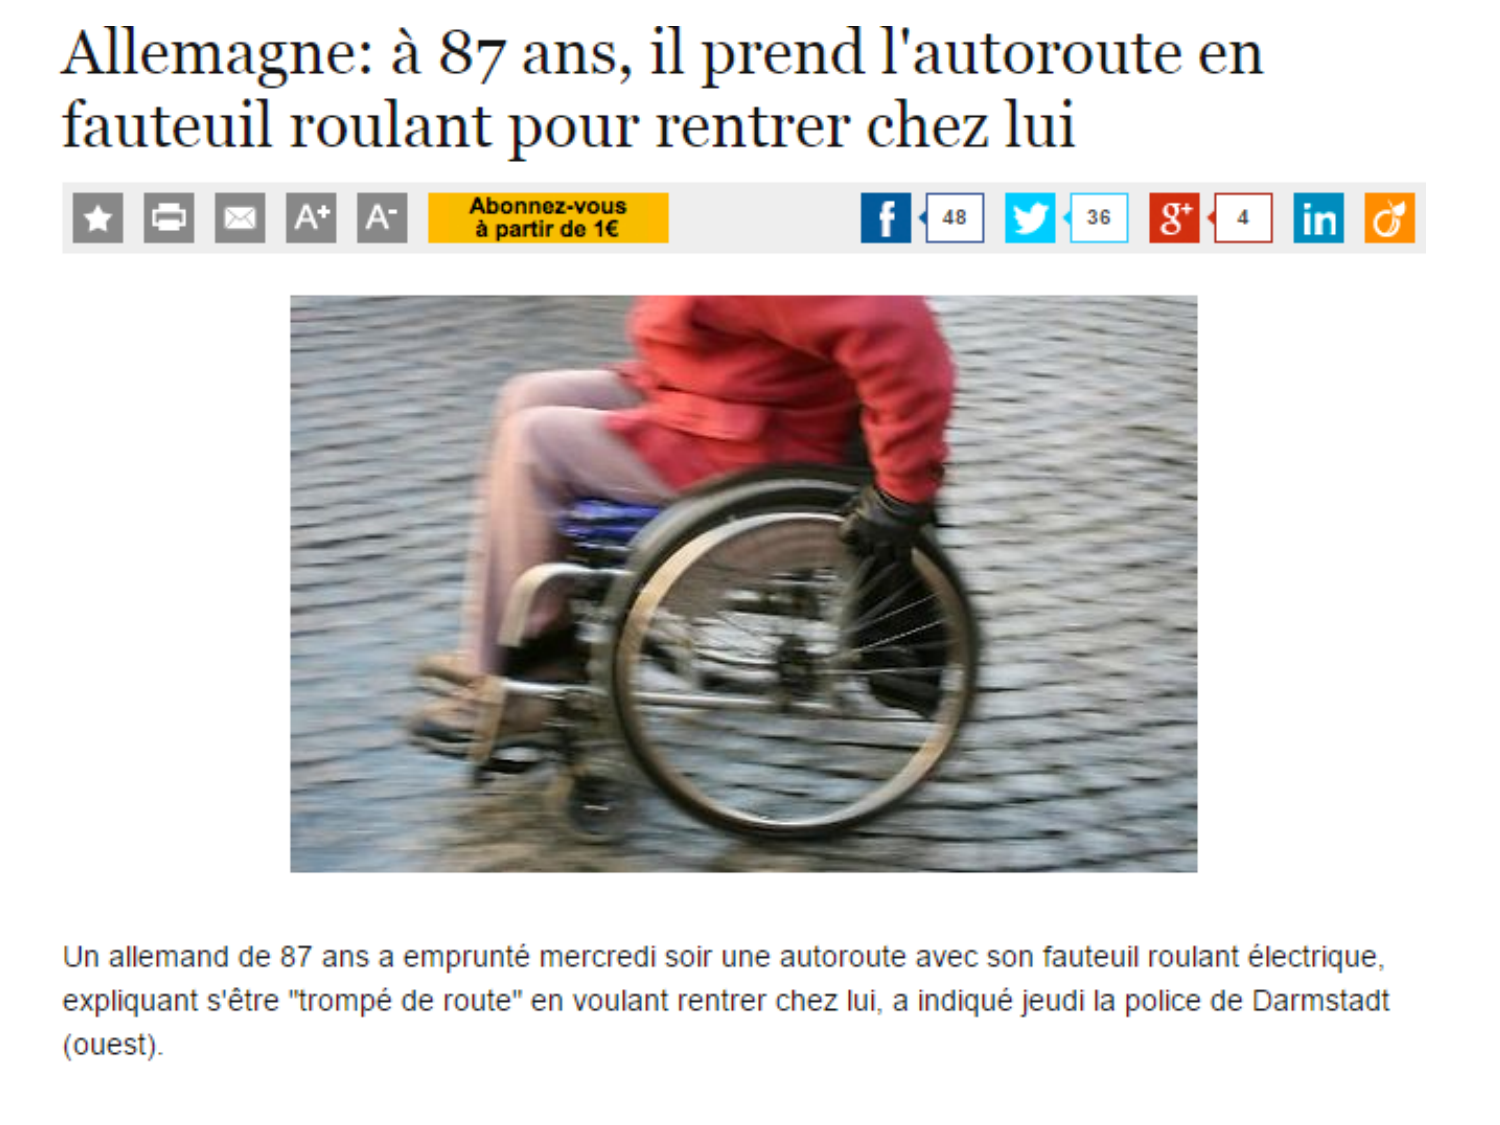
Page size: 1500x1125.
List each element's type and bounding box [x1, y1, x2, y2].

picture [40, 26, 1426, 1074]
